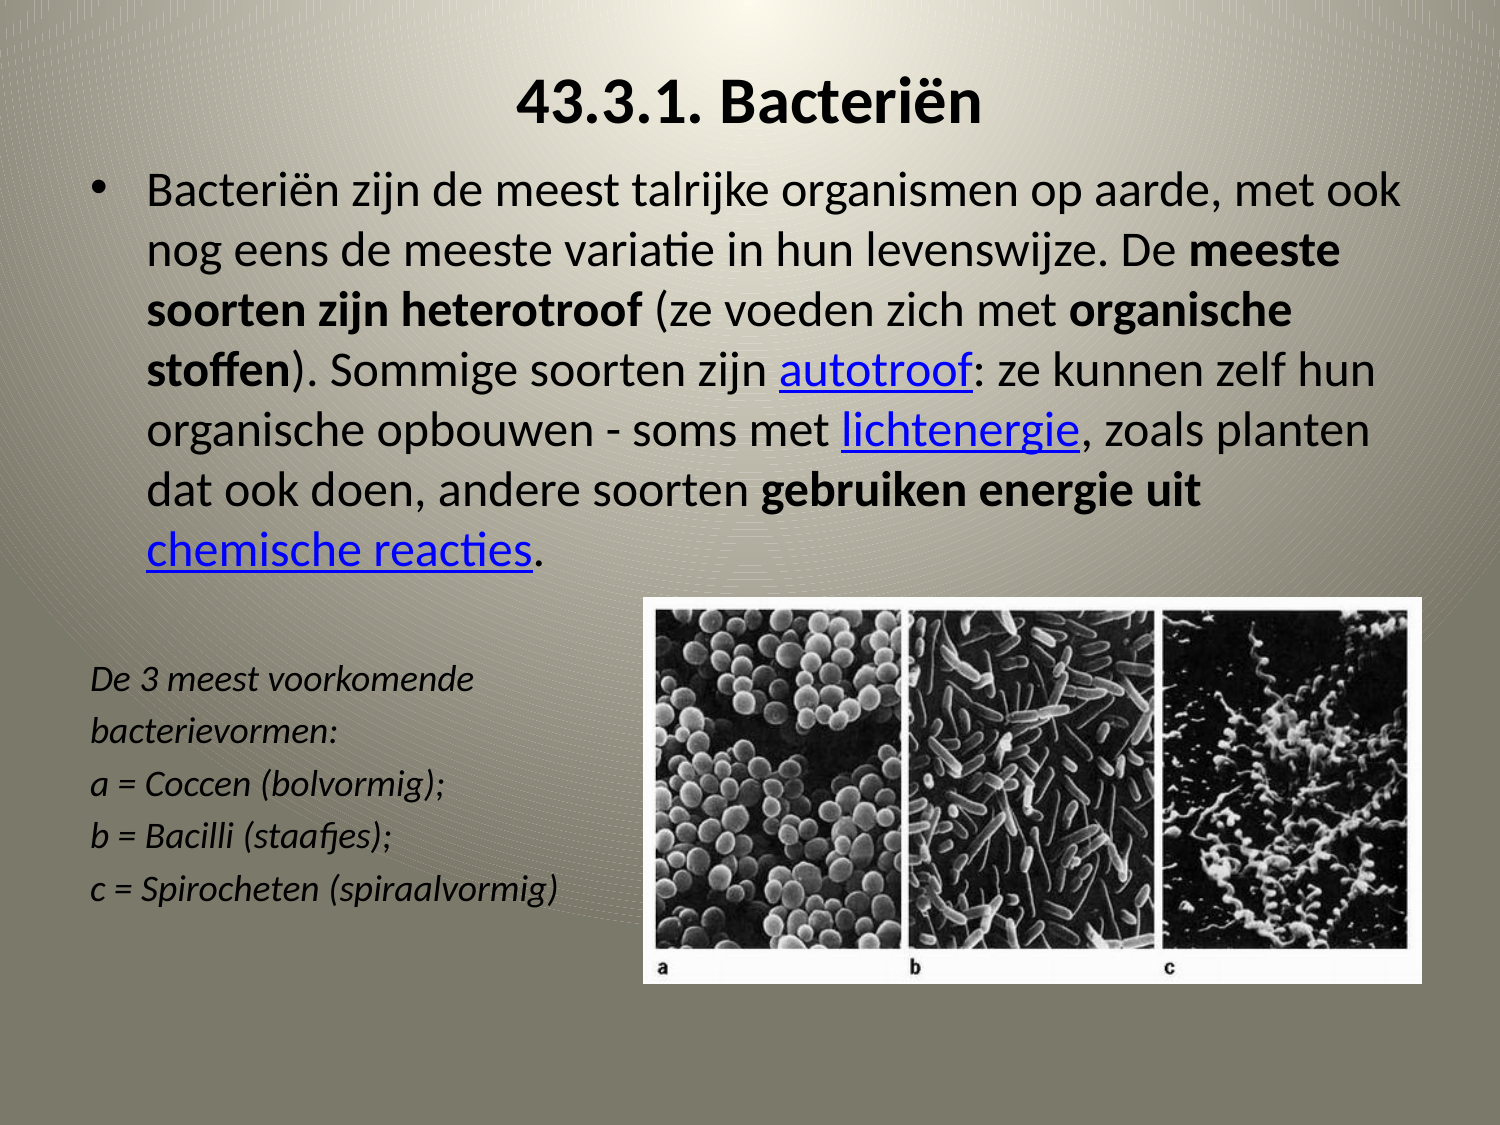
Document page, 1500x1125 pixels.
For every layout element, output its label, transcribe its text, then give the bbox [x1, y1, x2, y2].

title 43.3.1. Bacteriën [75, 45, 1425, 149]
list Bacteriën zijn de meest talrijke organismen op aarde, met ook nog eens de meeste variatie in hun levenswijze. De meeste soorten zijn heterotroof (ze voeden zich met organische stoffen). Sommige soorten zijn autotroof: ze kunnen zelf hun organische opbouwen - soms met lichtenergie, zoals planten dat ook doen, andere soorten gebruiken energie uit chemische reacties. De 3 meest voorkomende bacterievormen: a = Coccen (bolvormig); b = Bacilli (staafjes); c = Spirocheten (spiraalvormig) [75, 149, 1425, 1083]
picture [643, 597, 1422, 985]
